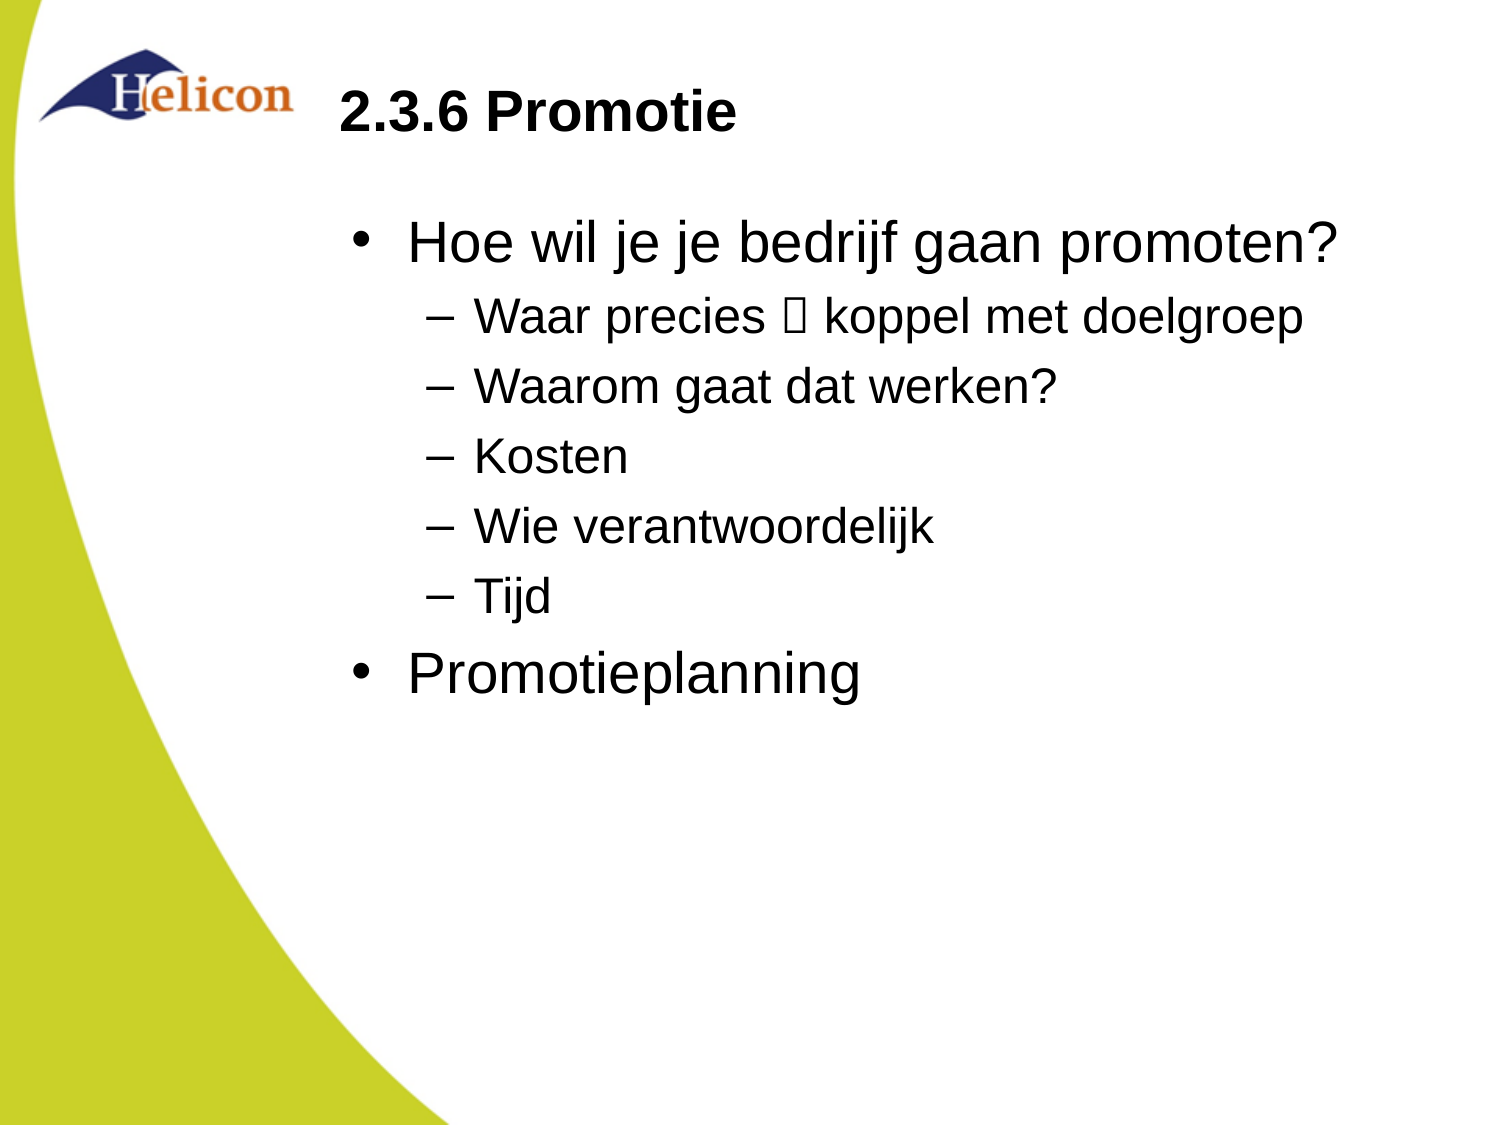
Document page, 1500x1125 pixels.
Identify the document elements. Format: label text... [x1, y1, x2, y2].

title 2.3.6 Promotie [324, 54, 1415, 161]
picture [0, 0, 1500, 1125]
list Hoe wil je je bedrijf gaan promoten? Waar precies  koppel met doelgroep Waarom gaat dat werken? Kosten Wie verantwoordelijk Tijd Promotieplanning [336, 196, 1425, 1005]
